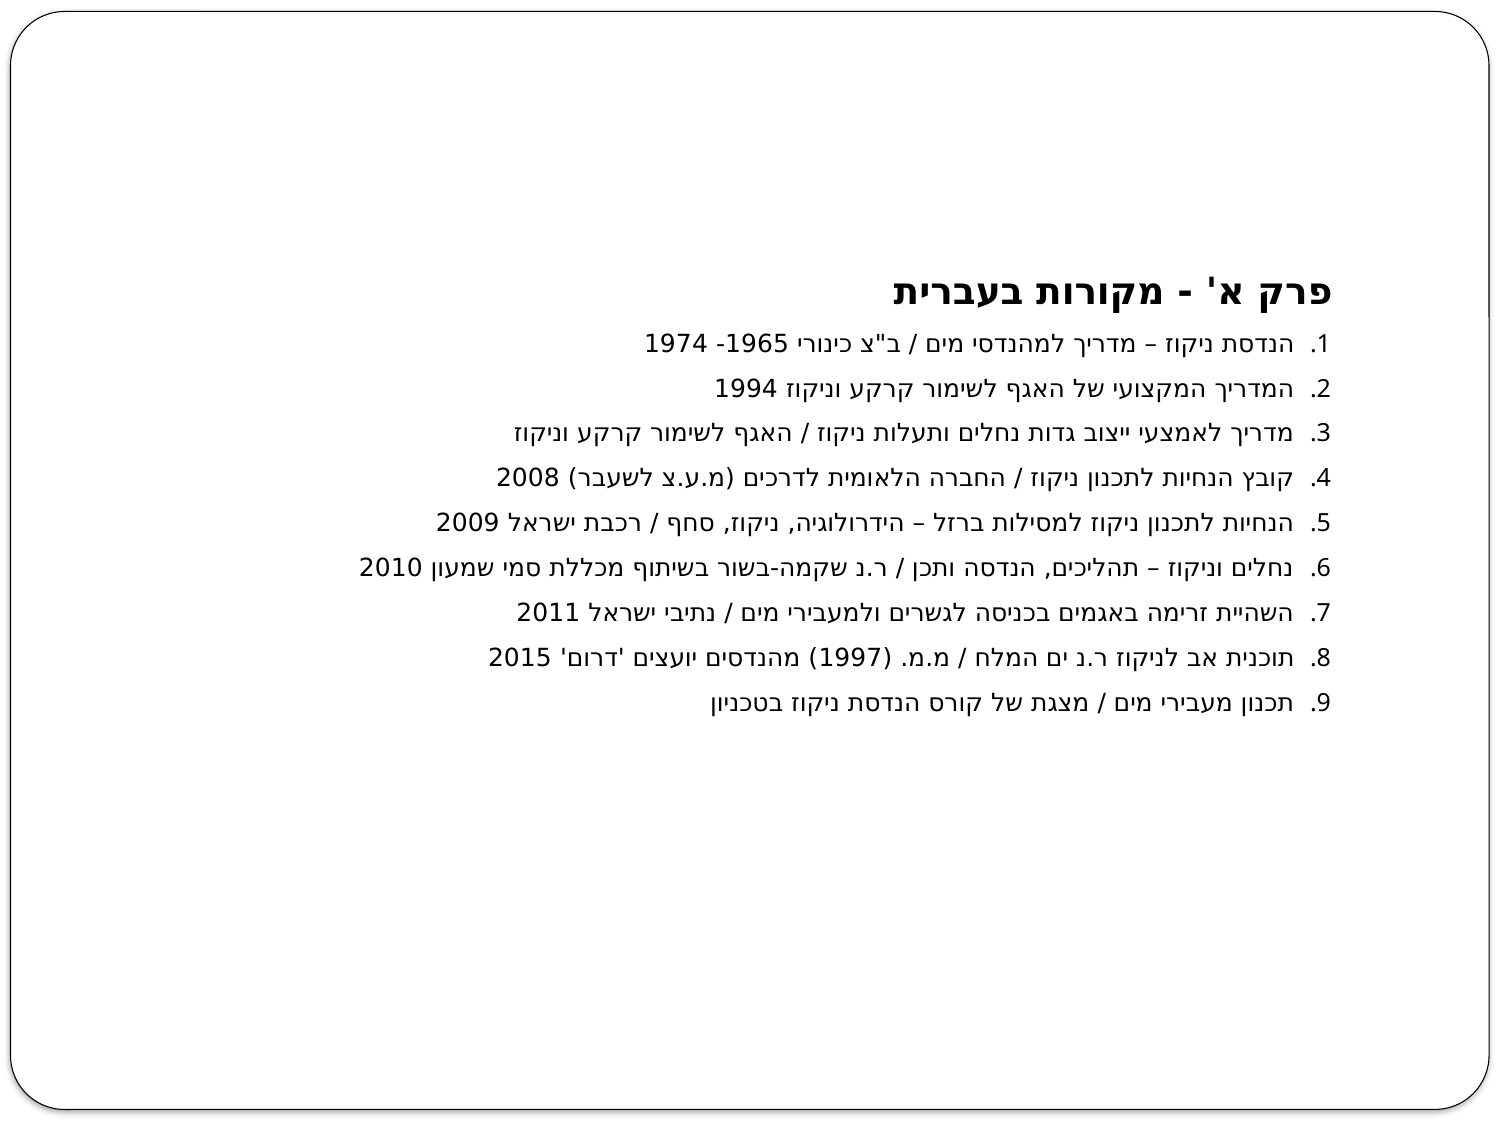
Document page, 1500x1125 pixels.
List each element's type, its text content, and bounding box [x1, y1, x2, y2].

text_box פרק א' - מקורות בעברית הנדסת ניקוז – מדריך למהנדסי מים / ב"צ כינורי 1965- 1974 המדריך המקצועי של האגף לשימור קרקע וניקוז 1994 מדריך לאמצעי ייצוב גדות נחלים ותעלות ניקוז / האגף לשימור קרקע וניקוז קובץ הנחיות לתכנון ניקוז / החברה הלאומית לדרכים (מ.ע.צ לשעבר) 2008 הנחיות לתכנון ניקוז למסילות ברזל – הידרולוגיה, ניקוז, סחף / רכבת ישראל 2009 נחלים וניקוז – תהליכים, הנדסה ותכן / ר.נ שקמה-בשור בשיתוף מכללת סמי שמעון 2010 השהיית זרימה באגמים בכניסה לגשרים ולמעבירי מים / נתיבי ישראל 2011 תוכנית אב לניקוז ר.נ ים המלח / מ.מ. (1997) מהנדסים יועצים 'דרום' 2015 תכנון מעבירי מים / מצגת של קורס הנדסת ניקוז בטכניון [257, 237, 1348, 724]
